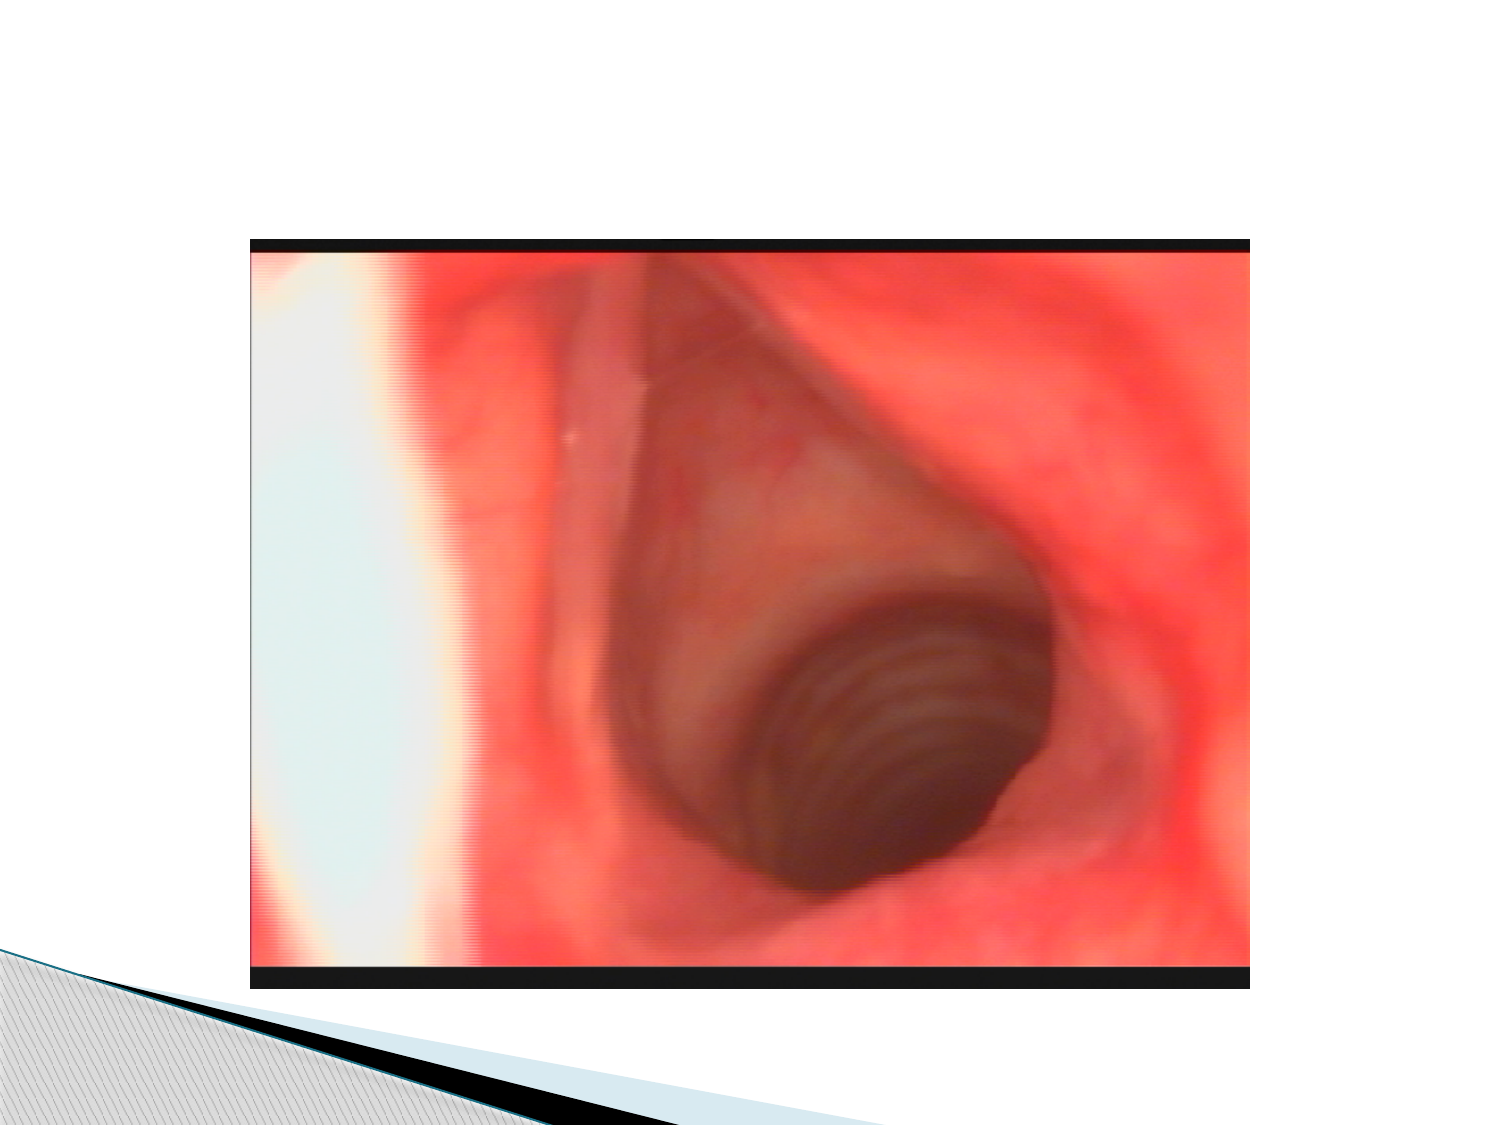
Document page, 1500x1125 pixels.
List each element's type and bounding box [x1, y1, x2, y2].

list [249, 238, 1251, 990]
